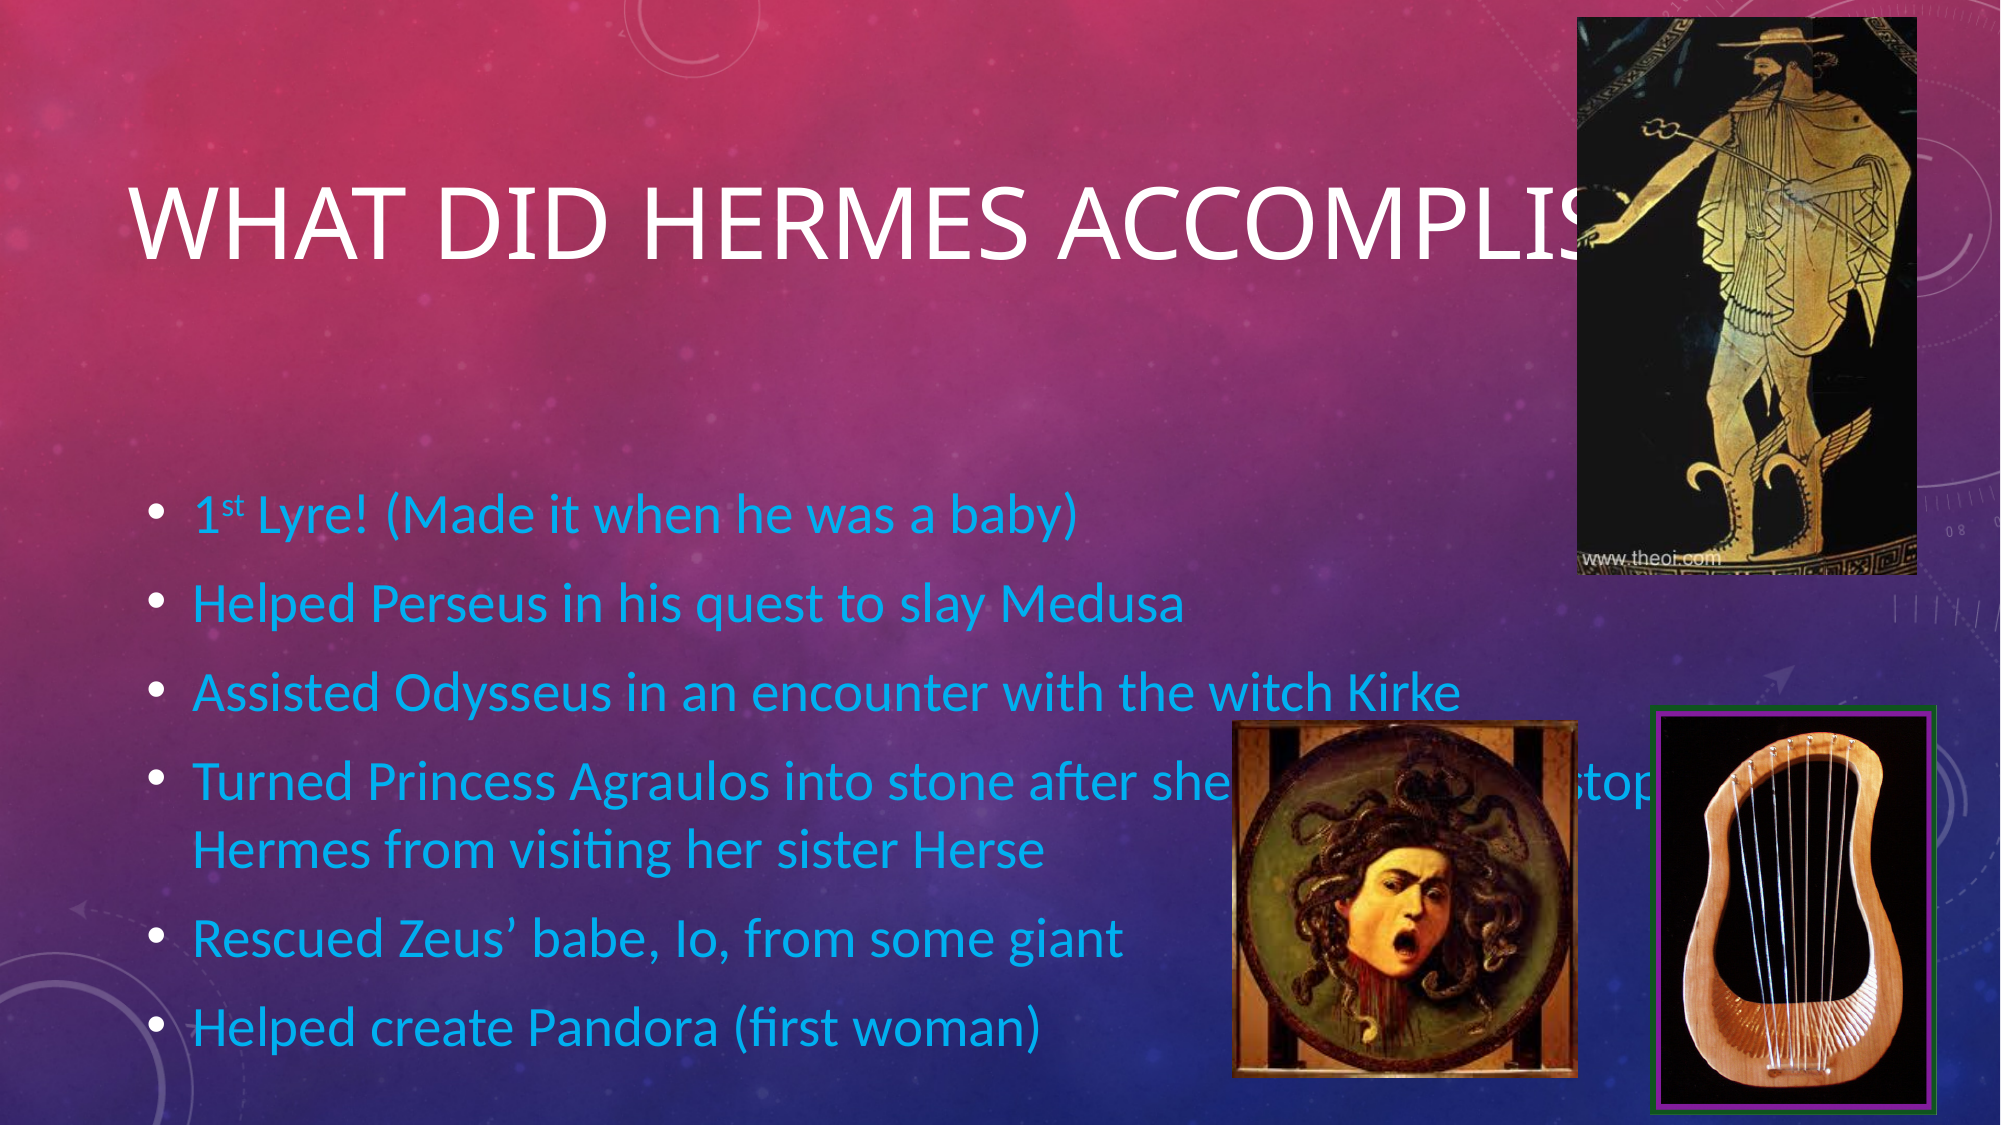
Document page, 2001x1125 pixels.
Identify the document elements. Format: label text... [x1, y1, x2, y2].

list 1st Lyre! (Made it when he was a baby) Helped Perseus in his quest to slay Medusa Assisted Odysseus in an encounter with the witch Kirke Turned Princess Agraulos into stone after she attempted to stop Hermes from visiting her sister Herse Rescued Zeus’ babe, Io, from some giant Helped create Pandora (first woman) [131, 468, 1794, 1068]
picture [0, 0, 2001, 1125]
title what did hermes accomplish? [112, 99, 1571, 339]
